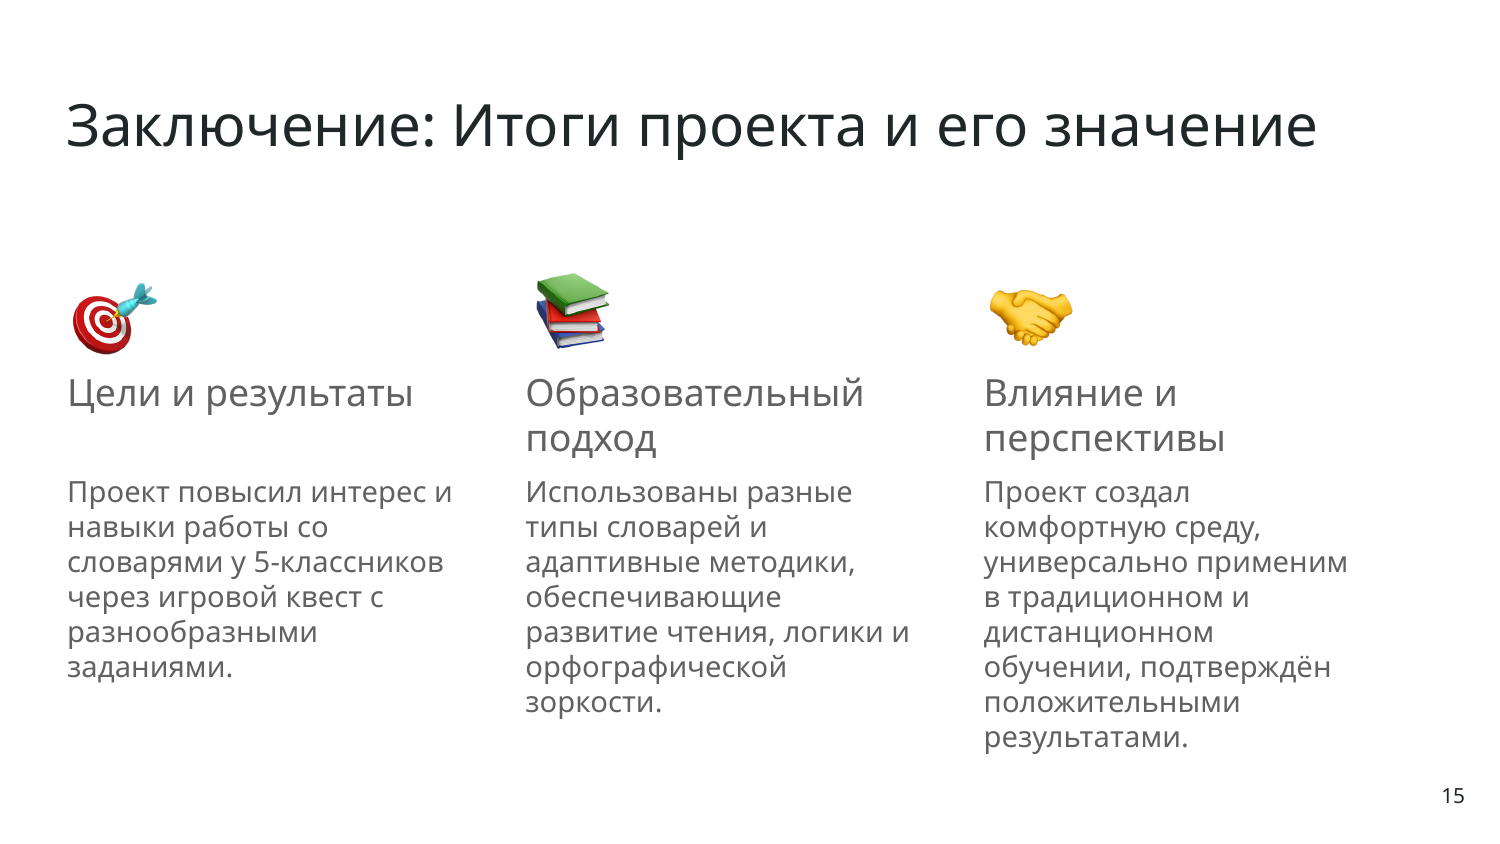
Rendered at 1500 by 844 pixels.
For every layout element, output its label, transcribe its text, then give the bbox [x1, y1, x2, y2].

picture [72, 270, 157, 355]
text_box Проект создал комфортную среду, универсально применим в традиционном и дистанционном обучении, подтверждён положительными результатами. [968, 458, 1386, 667]
text_box Образовательный подход [510, 354, 968, 417]
text_box Проект повысил интерес и навыки работы со словарями у 5-классников через игровой квест с разнообразными заданиями. [52, 458, 469, 667]
text_box Цели и результаты [52, 354, 510, 417]
text_box Влияние и перспективы [968, 354, 1428, 417]
title Заключение: Итоги проекта и его значение [51, 72, 1449, 167]
picture [530, 270, 615, 355]
picture [989, 270, 1074, 355]
slide_number ‹#› [1389, 764, 1480, 830]
text_box Использованы разные типы словарей и адаптивные методики, обеспечивающие развитие чтения, логики и орфографической зоркости. [510, 458, 927, 667]
